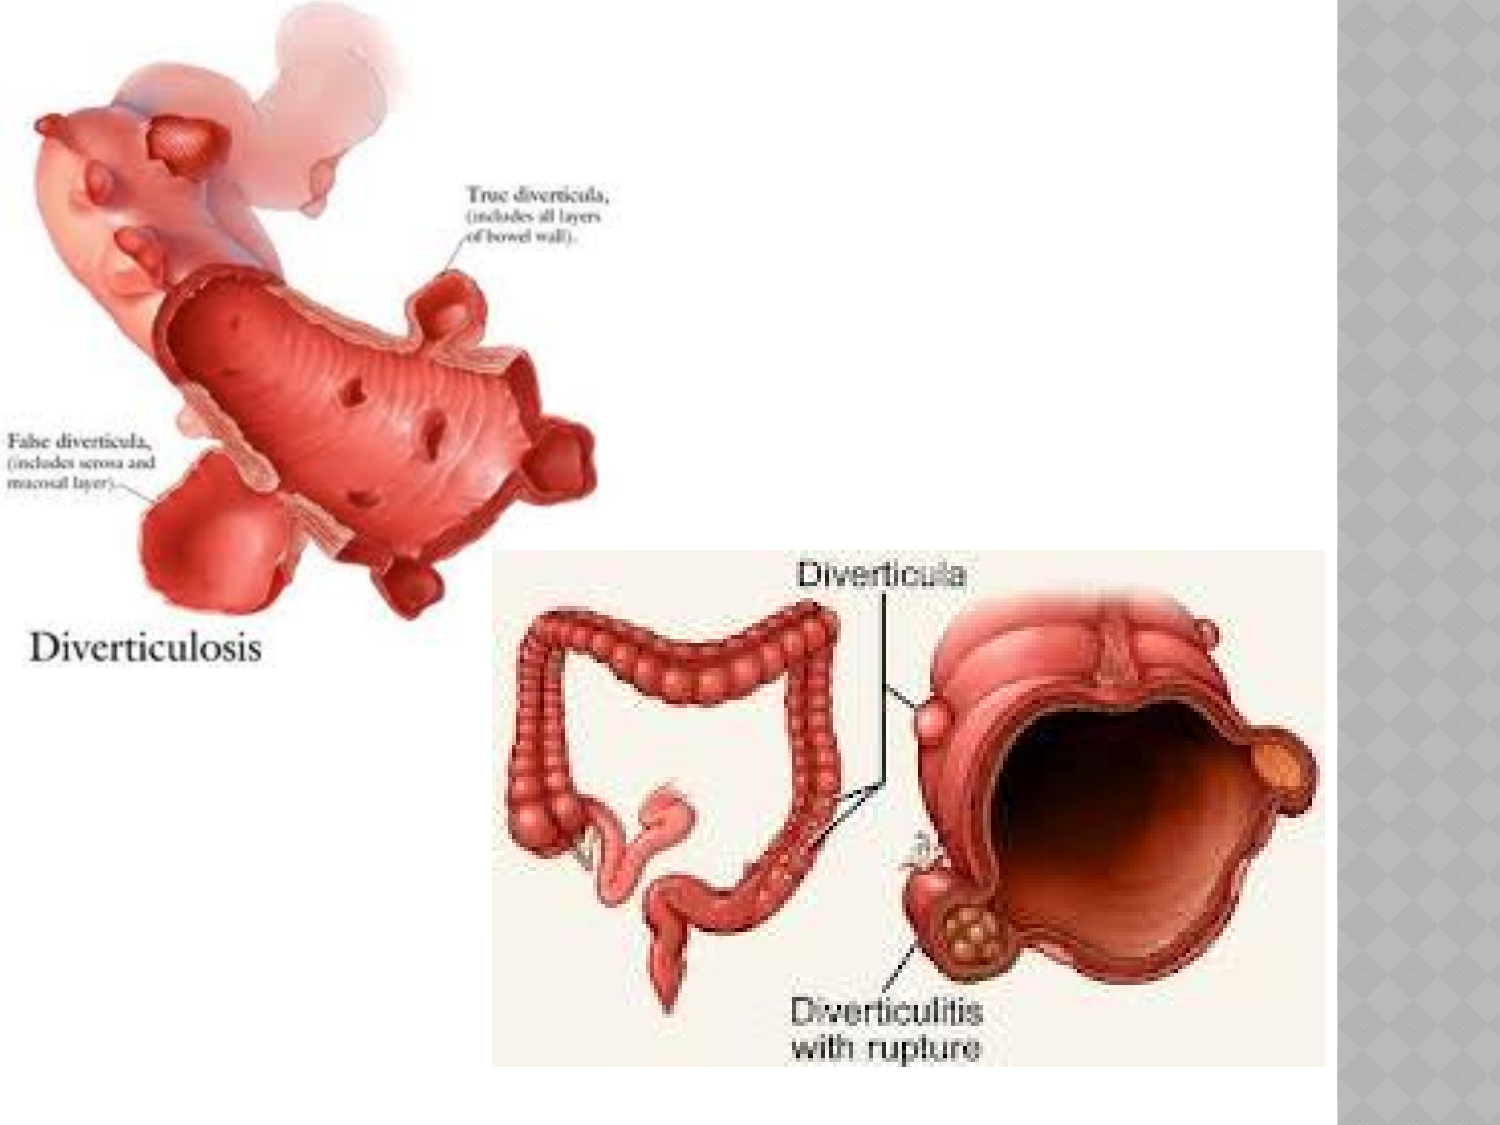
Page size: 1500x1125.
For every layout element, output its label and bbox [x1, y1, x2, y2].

picture [0, 0, 625, 668]
list [491, 550, 1325, 1067]
